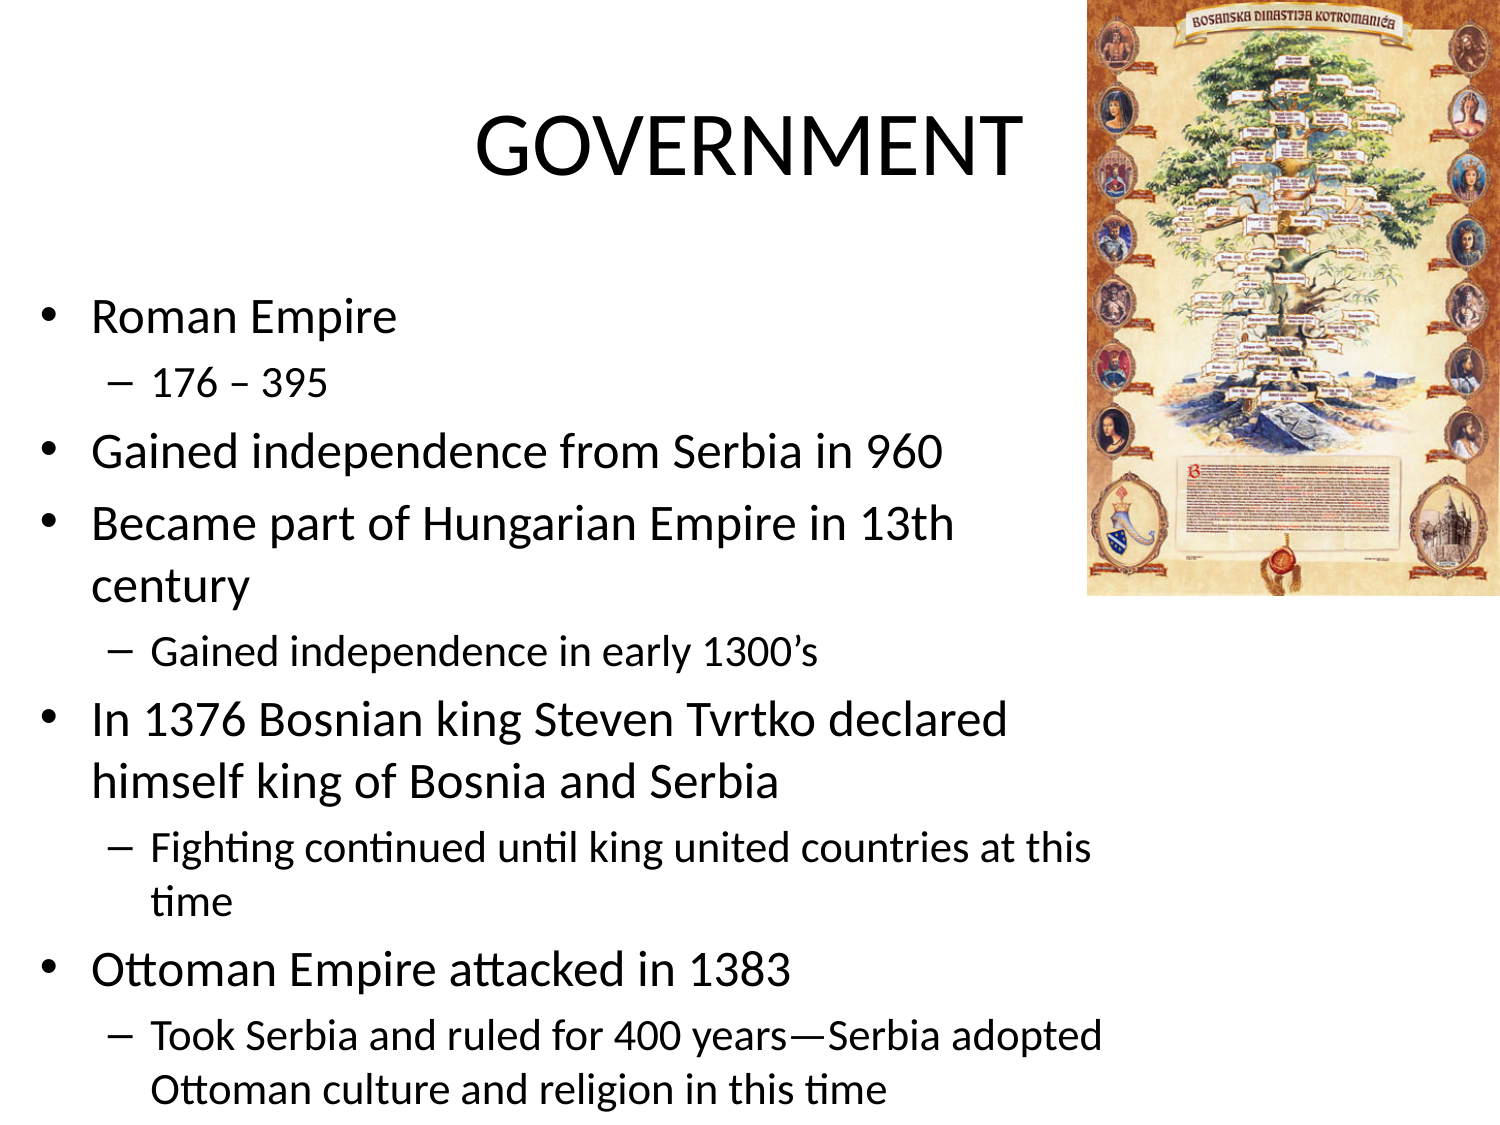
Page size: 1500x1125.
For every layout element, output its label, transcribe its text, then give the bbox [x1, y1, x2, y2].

list Roman Empire 176 – 395 Gained independence from Serbia in 960 Became part of Hungarian Empire in 13th century Gained independence in early 1300’s In 1376 Bosnian king Steven Tvrtko declared himself king of Bosnia and Serbia Fighting continued until king united countries at this time Ottoman Empire attacked in 1383 Took Serbia and ruled for 400 years—Serbia adopted Ottoman culture and religion in this time [24, 275, 1138, 1125]
picture [1087, 0, 1500, 597]
title GOVERNMENT [75, 45, 1082, 233]
